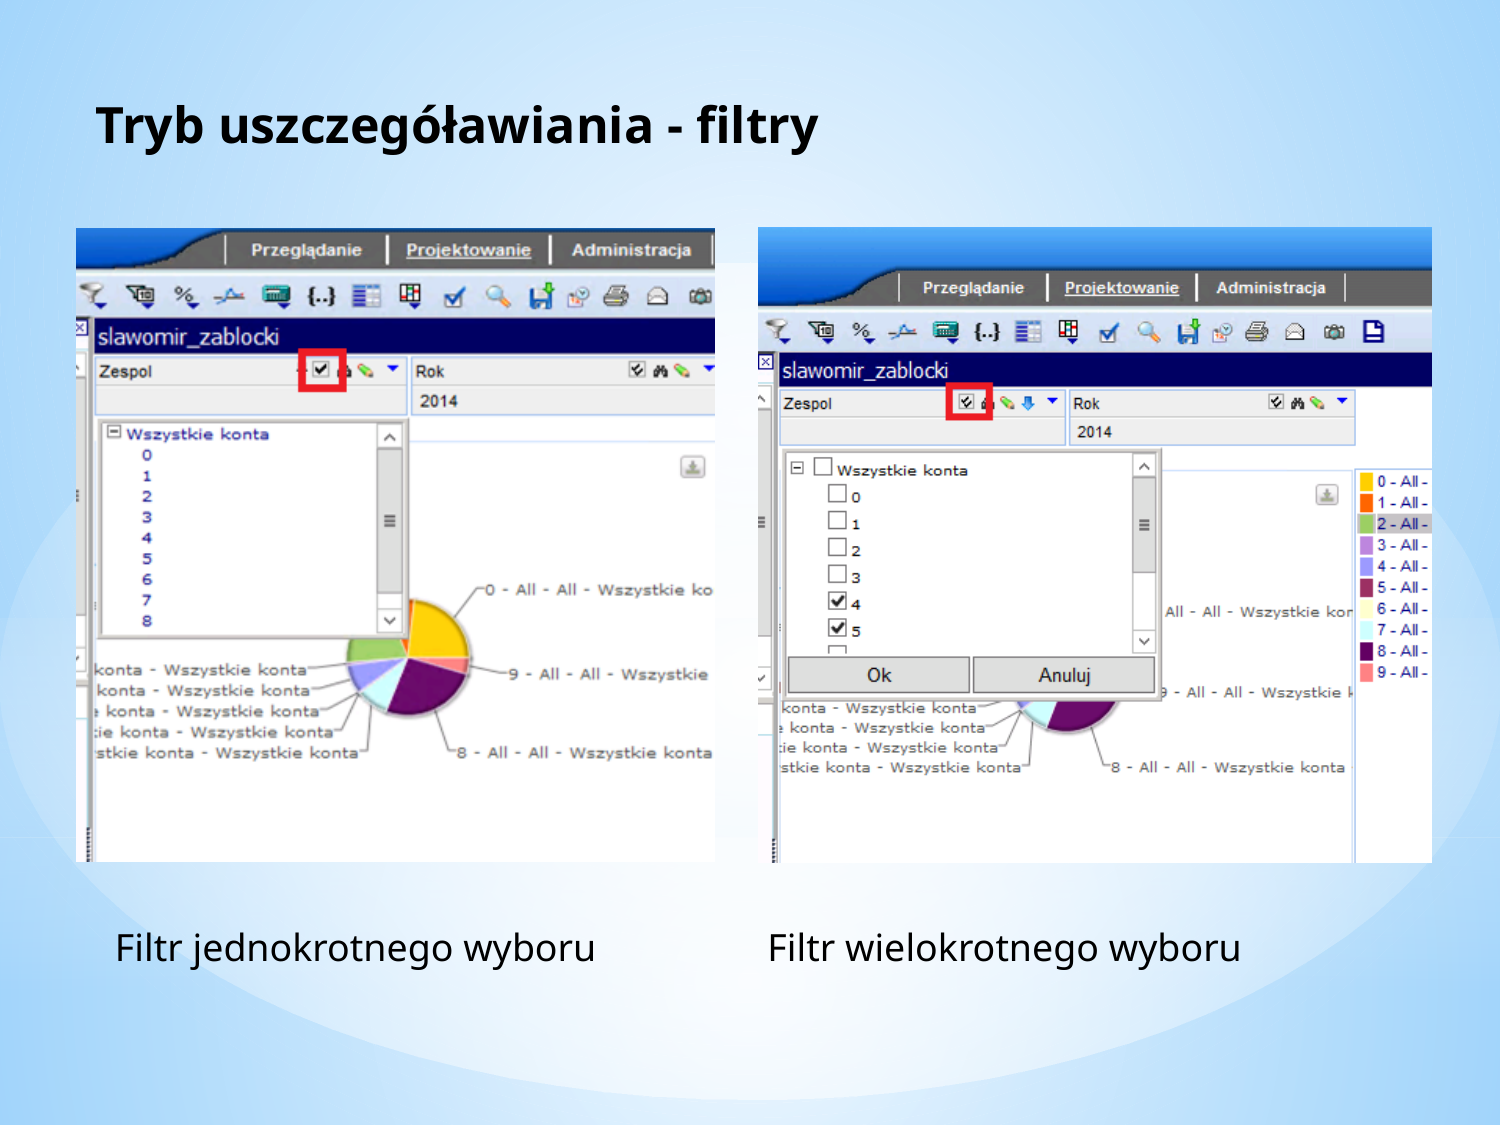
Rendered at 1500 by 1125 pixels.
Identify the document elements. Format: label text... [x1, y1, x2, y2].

text_box Filtr jednokrotnego wyboru [100, 916, 632, 977]
picture [76, 228, 715, 862]
picture [758, 226, 1432, 864]
text_box Tryb uszczegóławiania - filtry [80, 86, 835, 161]
text_box Filtr wielokrotnego wyboru [752, 916, 1285, 977]
